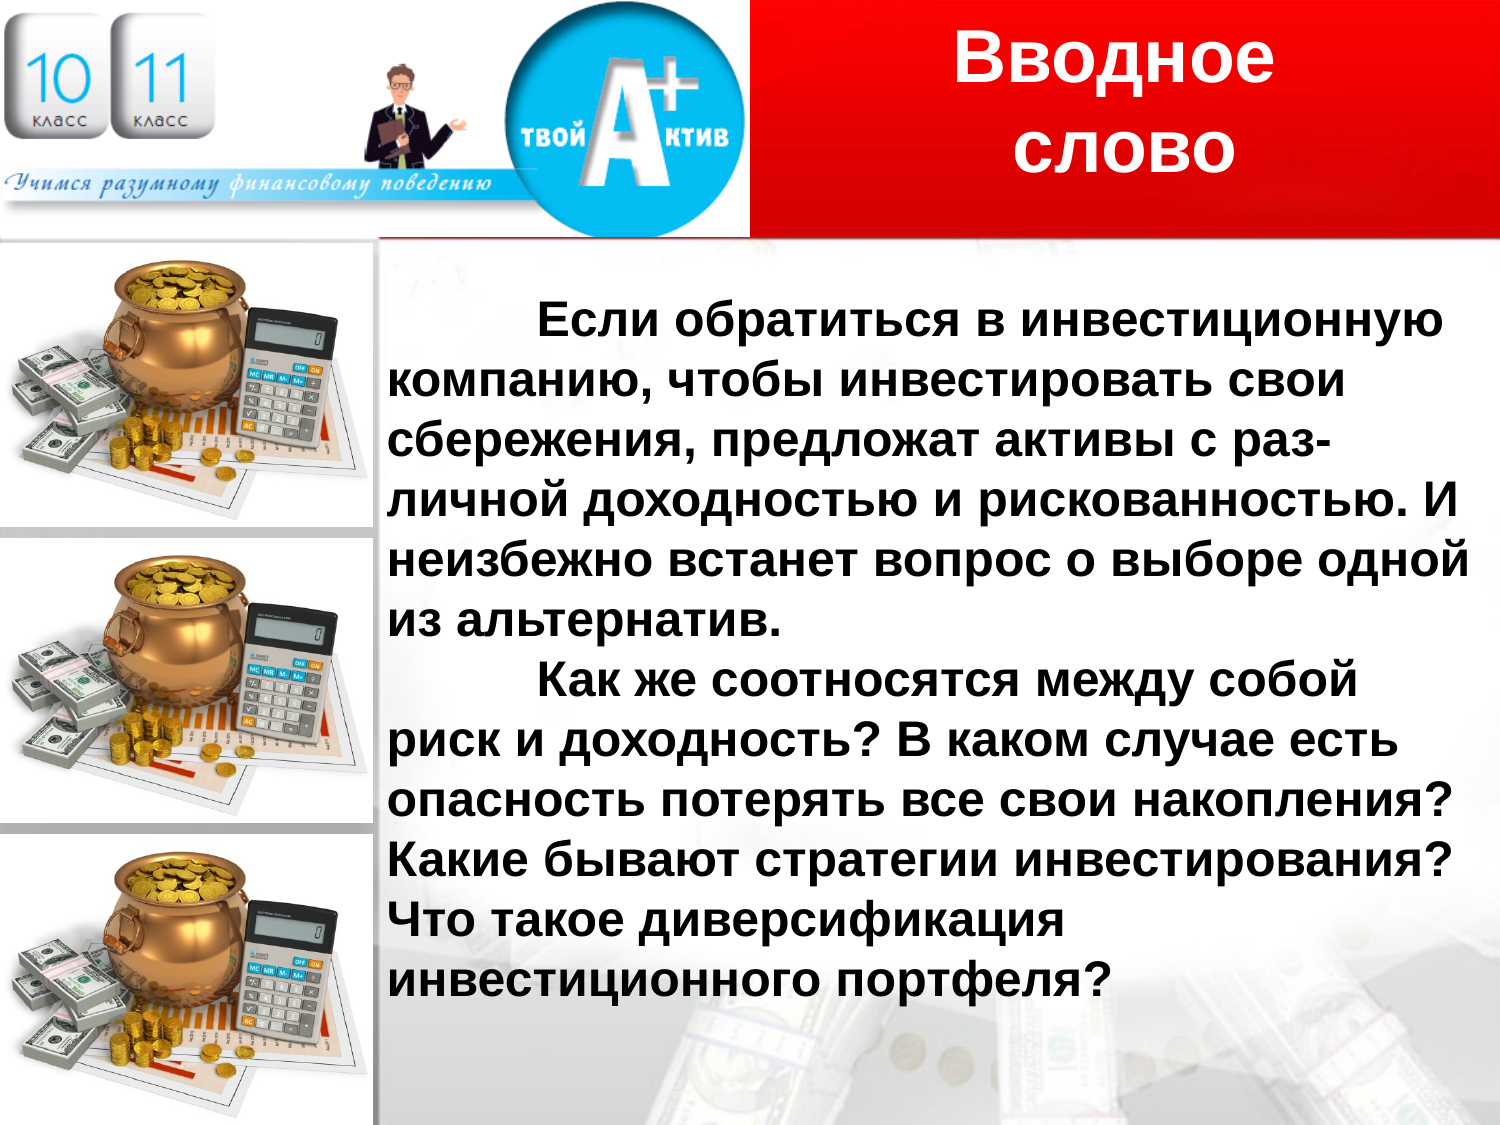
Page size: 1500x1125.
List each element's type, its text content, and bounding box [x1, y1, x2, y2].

picture [0, 0, 1500, 1125]
text_box Вводное слово [751, 0, 1500, 195]
text_box Если обратиться в инвестиционную компанию, чтобы инвестировать свои сбережения, предложат активы с раз- личной доходностью и рискованностью. И неизбежно встанет вопрос о выборе одной из альтернатив. Как же соотносятся между собой риск и доходность? В каком случае есть опасность потерять все свои накопления? Какие бывают стратегии инвестирования? Что такое диверсификация инвестиционного портфеля? [372, 278, 1500, 1014]
